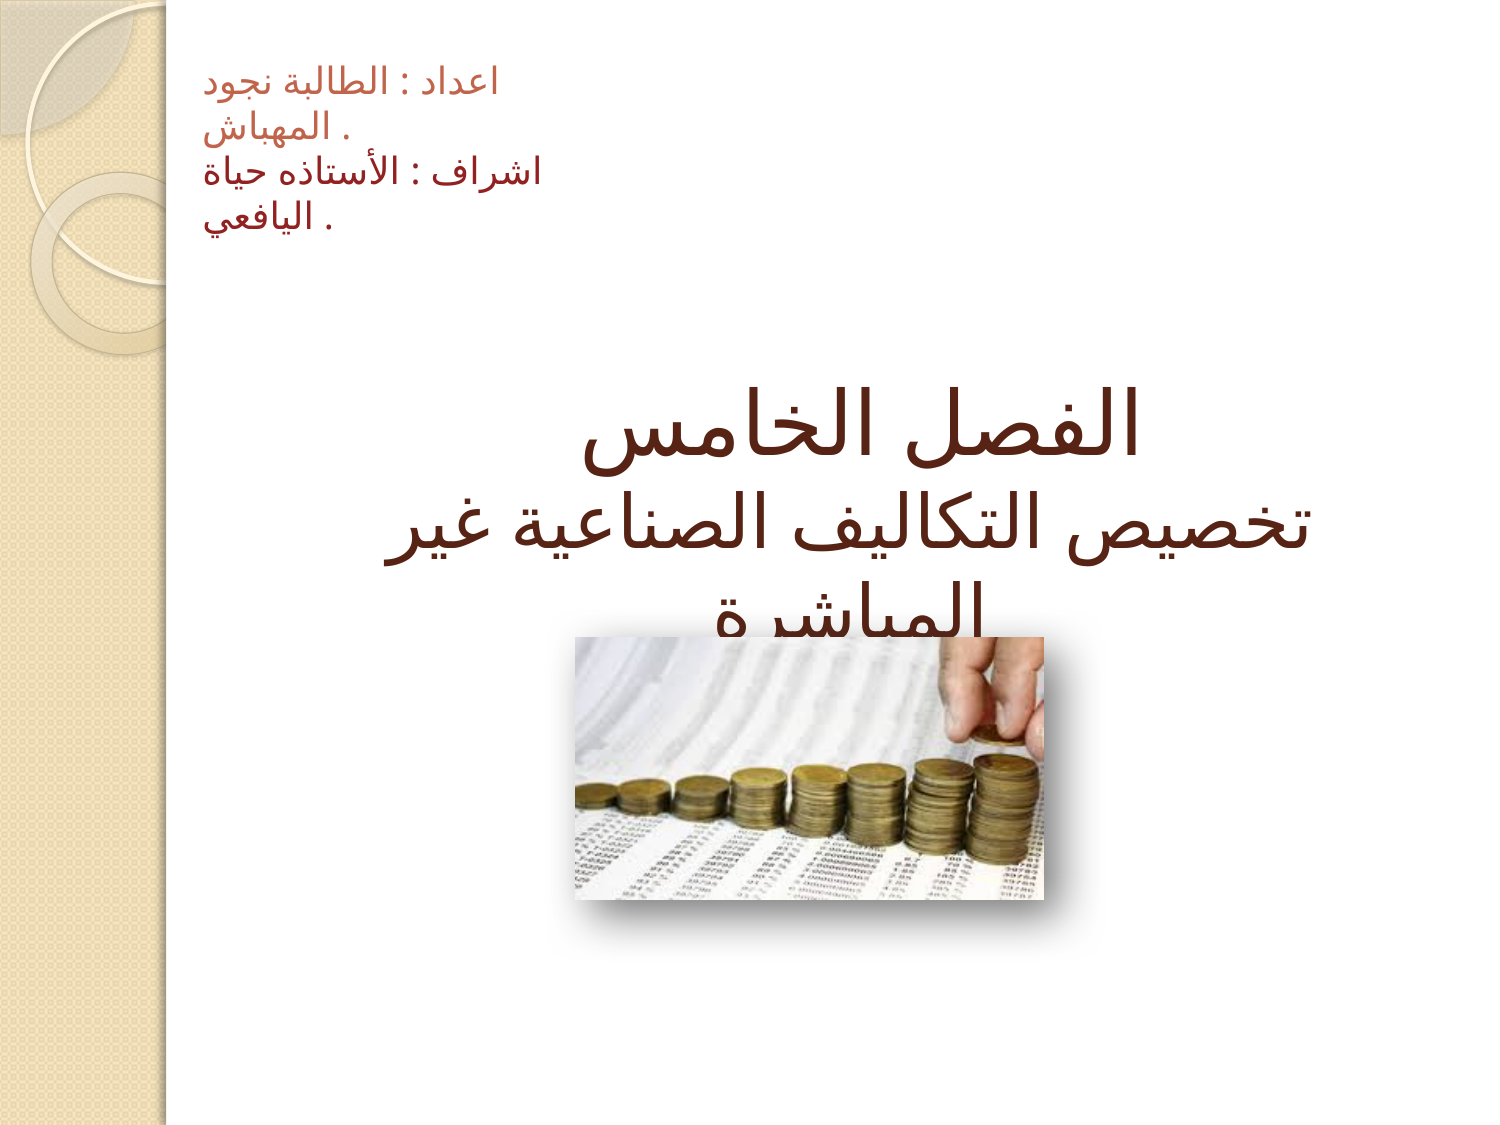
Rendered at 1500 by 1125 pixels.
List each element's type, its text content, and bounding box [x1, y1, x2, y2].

title الفصل الخامس تخصيص التكاليف الصناعية غير المباشرة [235, 45, 1466, 850]
text_box اعداد : الطالبة نجود المهباش . اشراف : الأستاذه حياة اليافعي . [187, 49, 613, 245]
picture [574, 637, 1044, 901]
